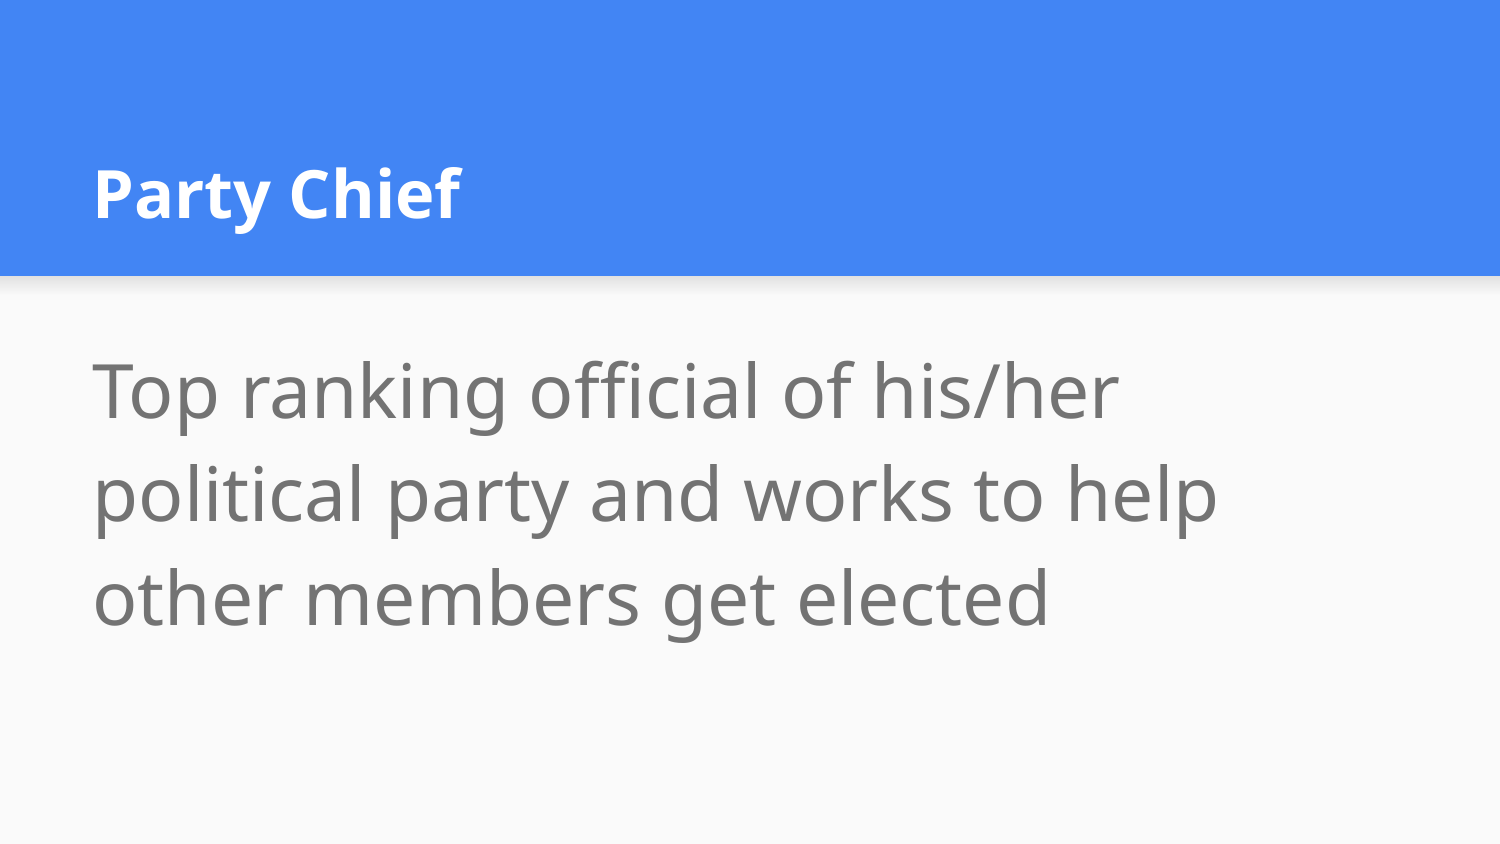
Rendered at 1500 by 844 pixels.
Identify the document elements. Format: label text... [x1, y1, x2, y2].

title Party Chief [77, 121, 1427, 248]
list Top ranking official of his/her political party and works to help other members get elected [77, 314, 1427, 760]
